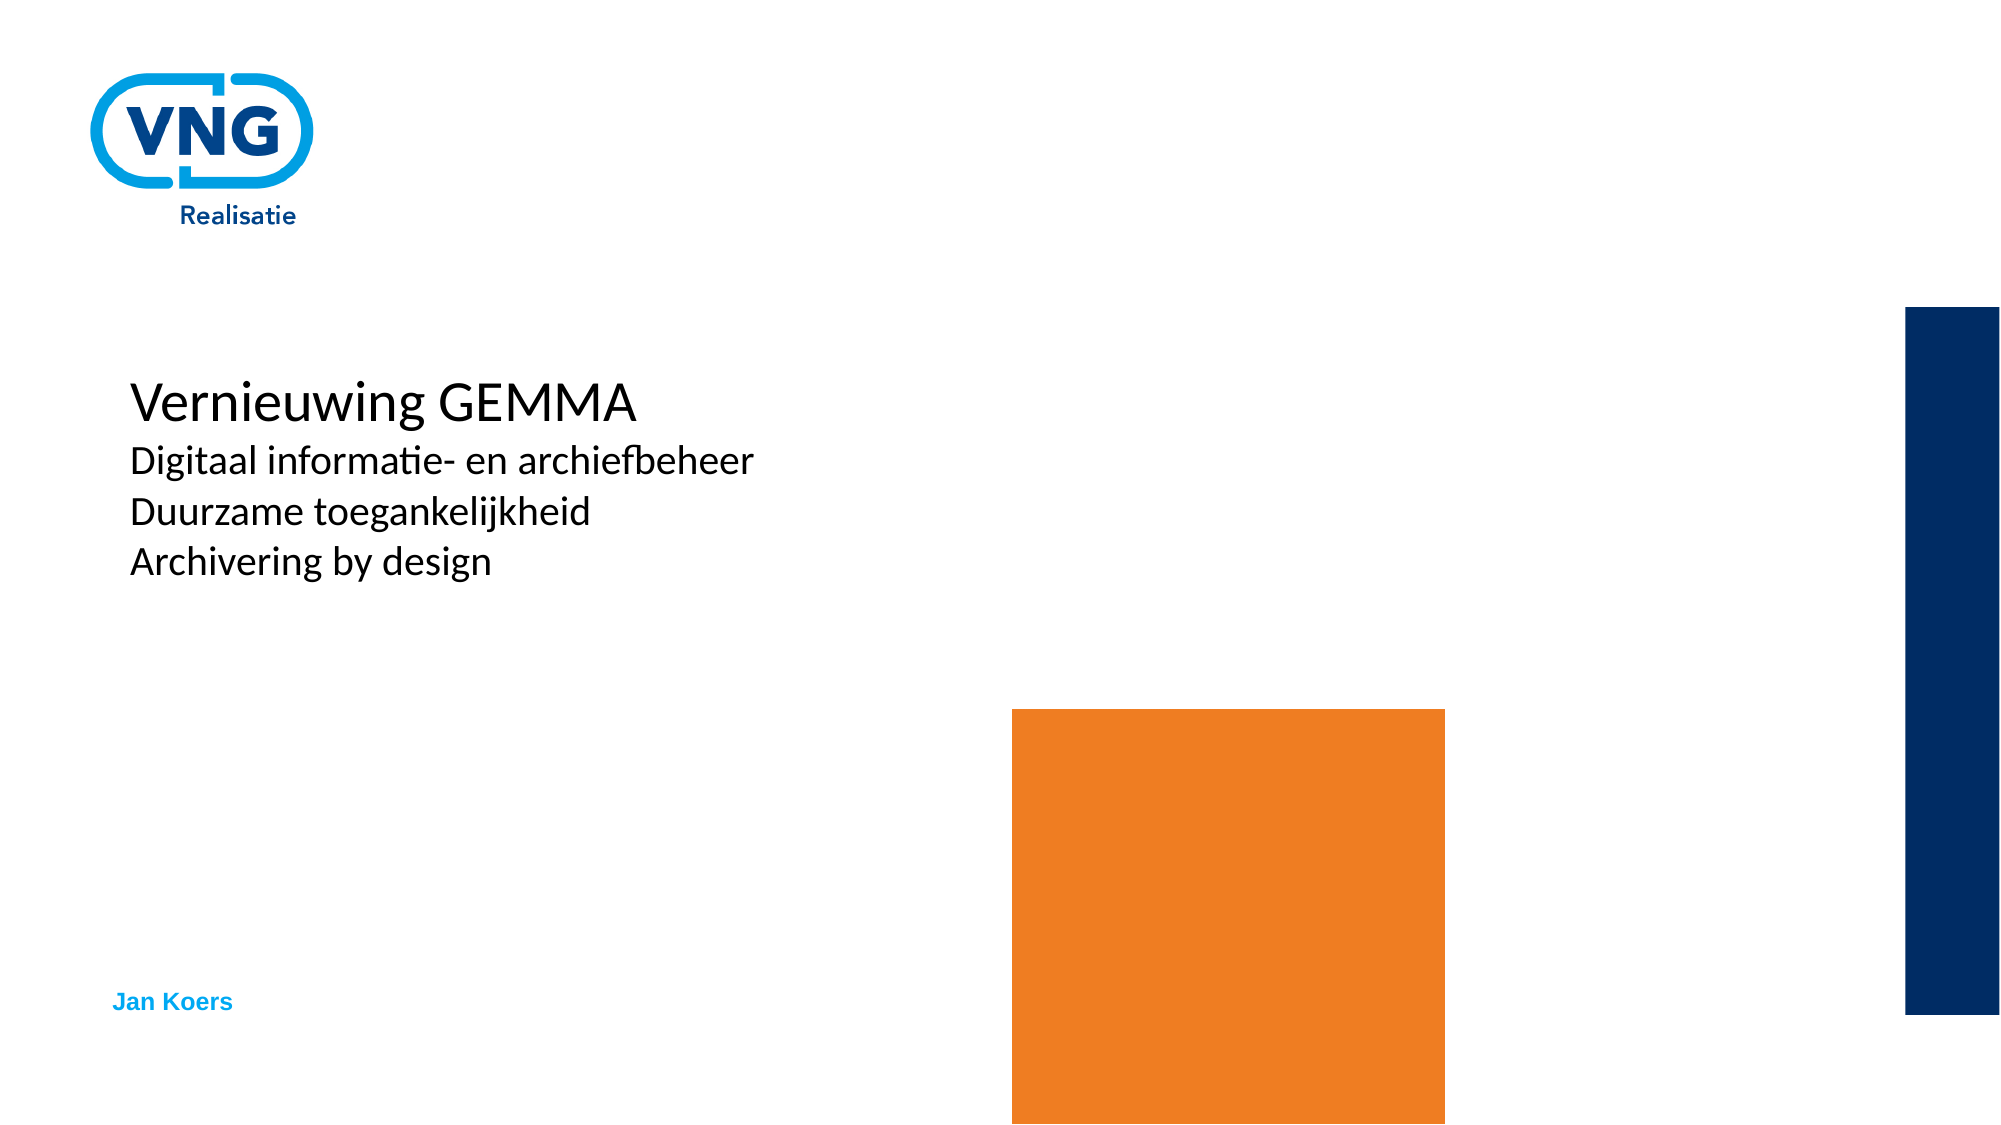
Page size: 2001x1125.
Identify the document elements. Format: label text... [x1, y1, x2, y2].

picture [1012, 709, 1445, 1124]
text_box Jan Koers [92, 975, 1388, 1065]
picture [84, 62, 329, 247]
text_box Vernieuwing GEMMA Digitaal informatie- en archiefbeheer Duurzame toegankelijkheid Archivering by design [115, 355, 1365, 650]
